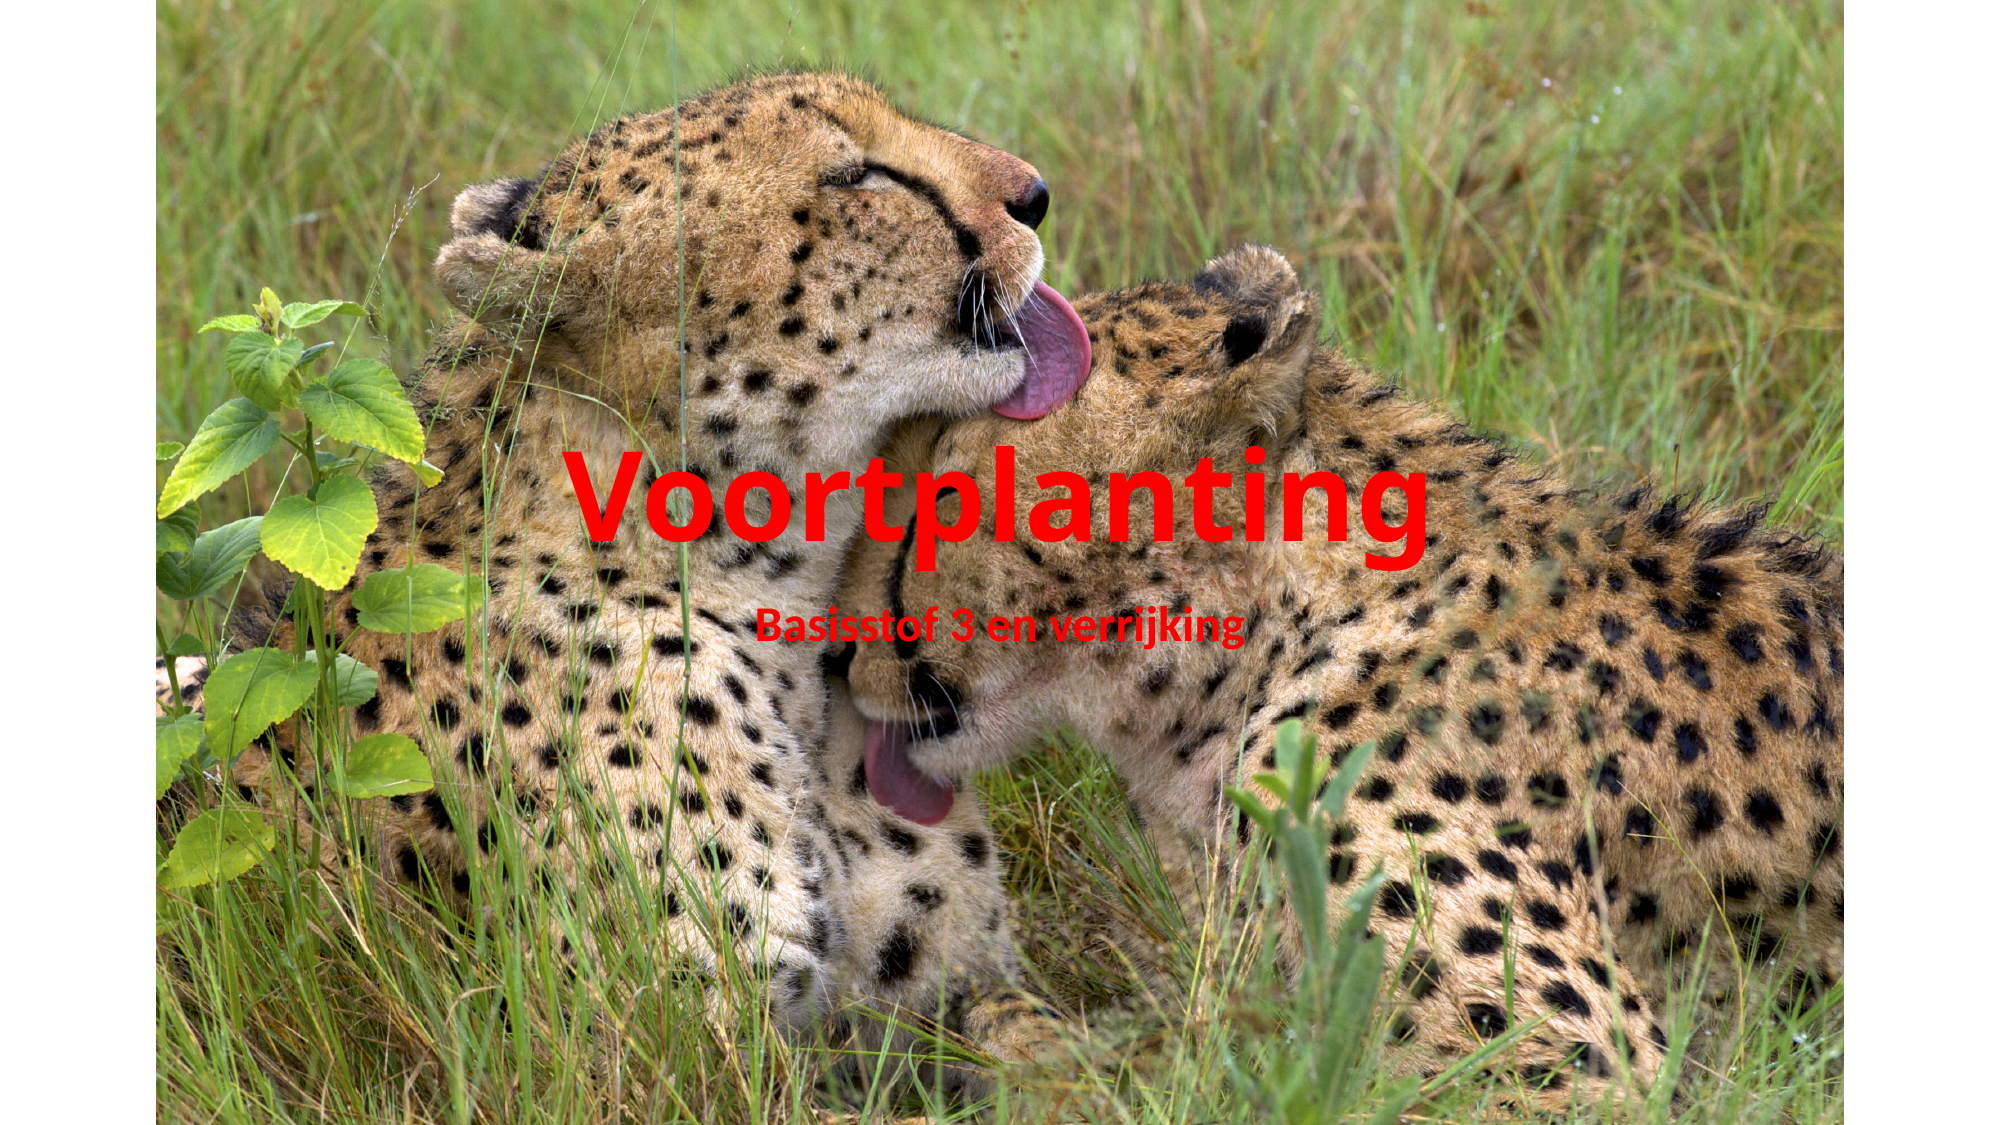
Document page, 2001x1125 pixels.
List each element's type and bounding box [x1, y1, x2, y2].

picture [156, 0, 1844, 1125]
